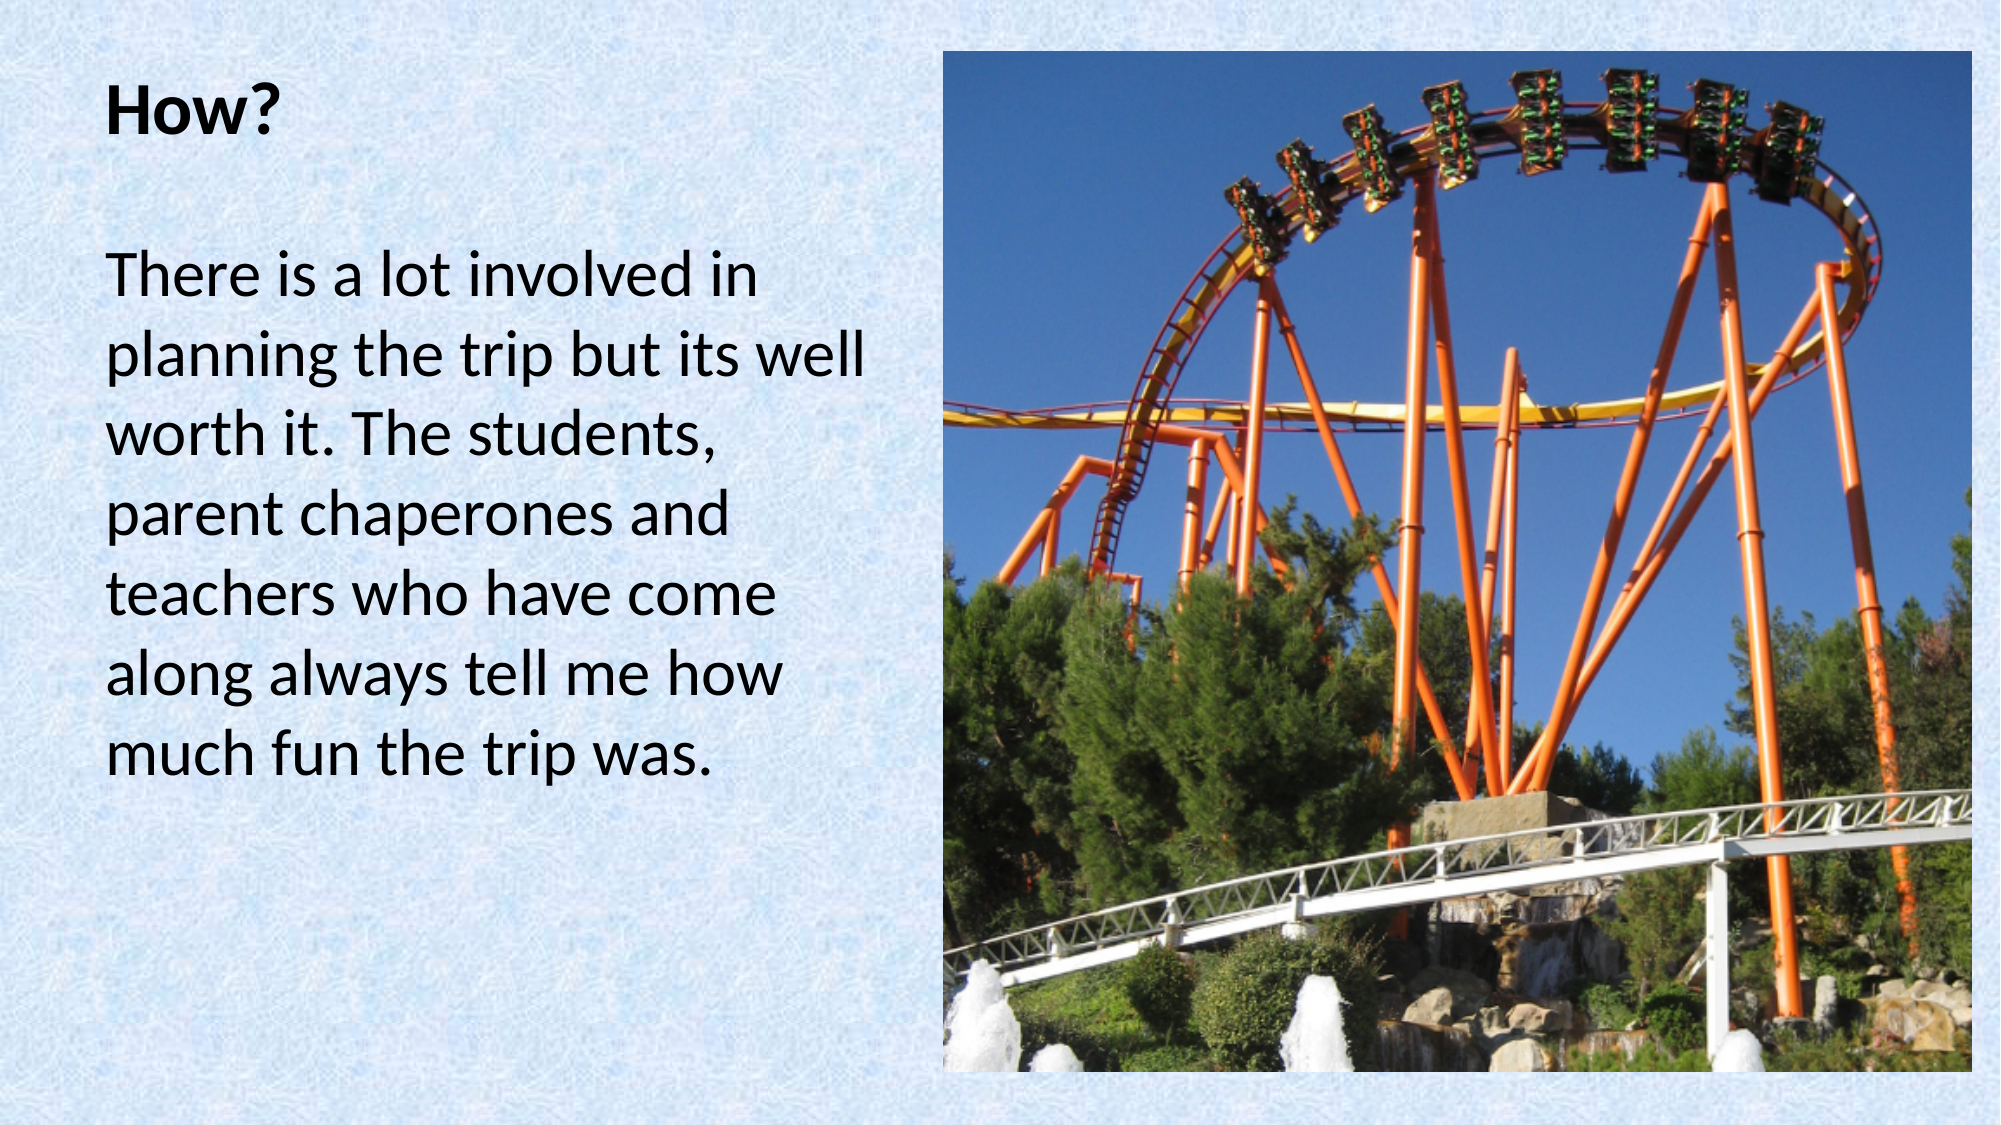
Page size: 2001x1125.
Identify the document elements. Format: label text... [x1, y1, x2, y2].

text_box How? There is a lot involved in planning the trip but its well worth it. The students, parent chaperones and teachers who have come along always tell me how much fun the trip was. [90, 51, 922, 797]
picture [0, 0, 2001, 1125]
